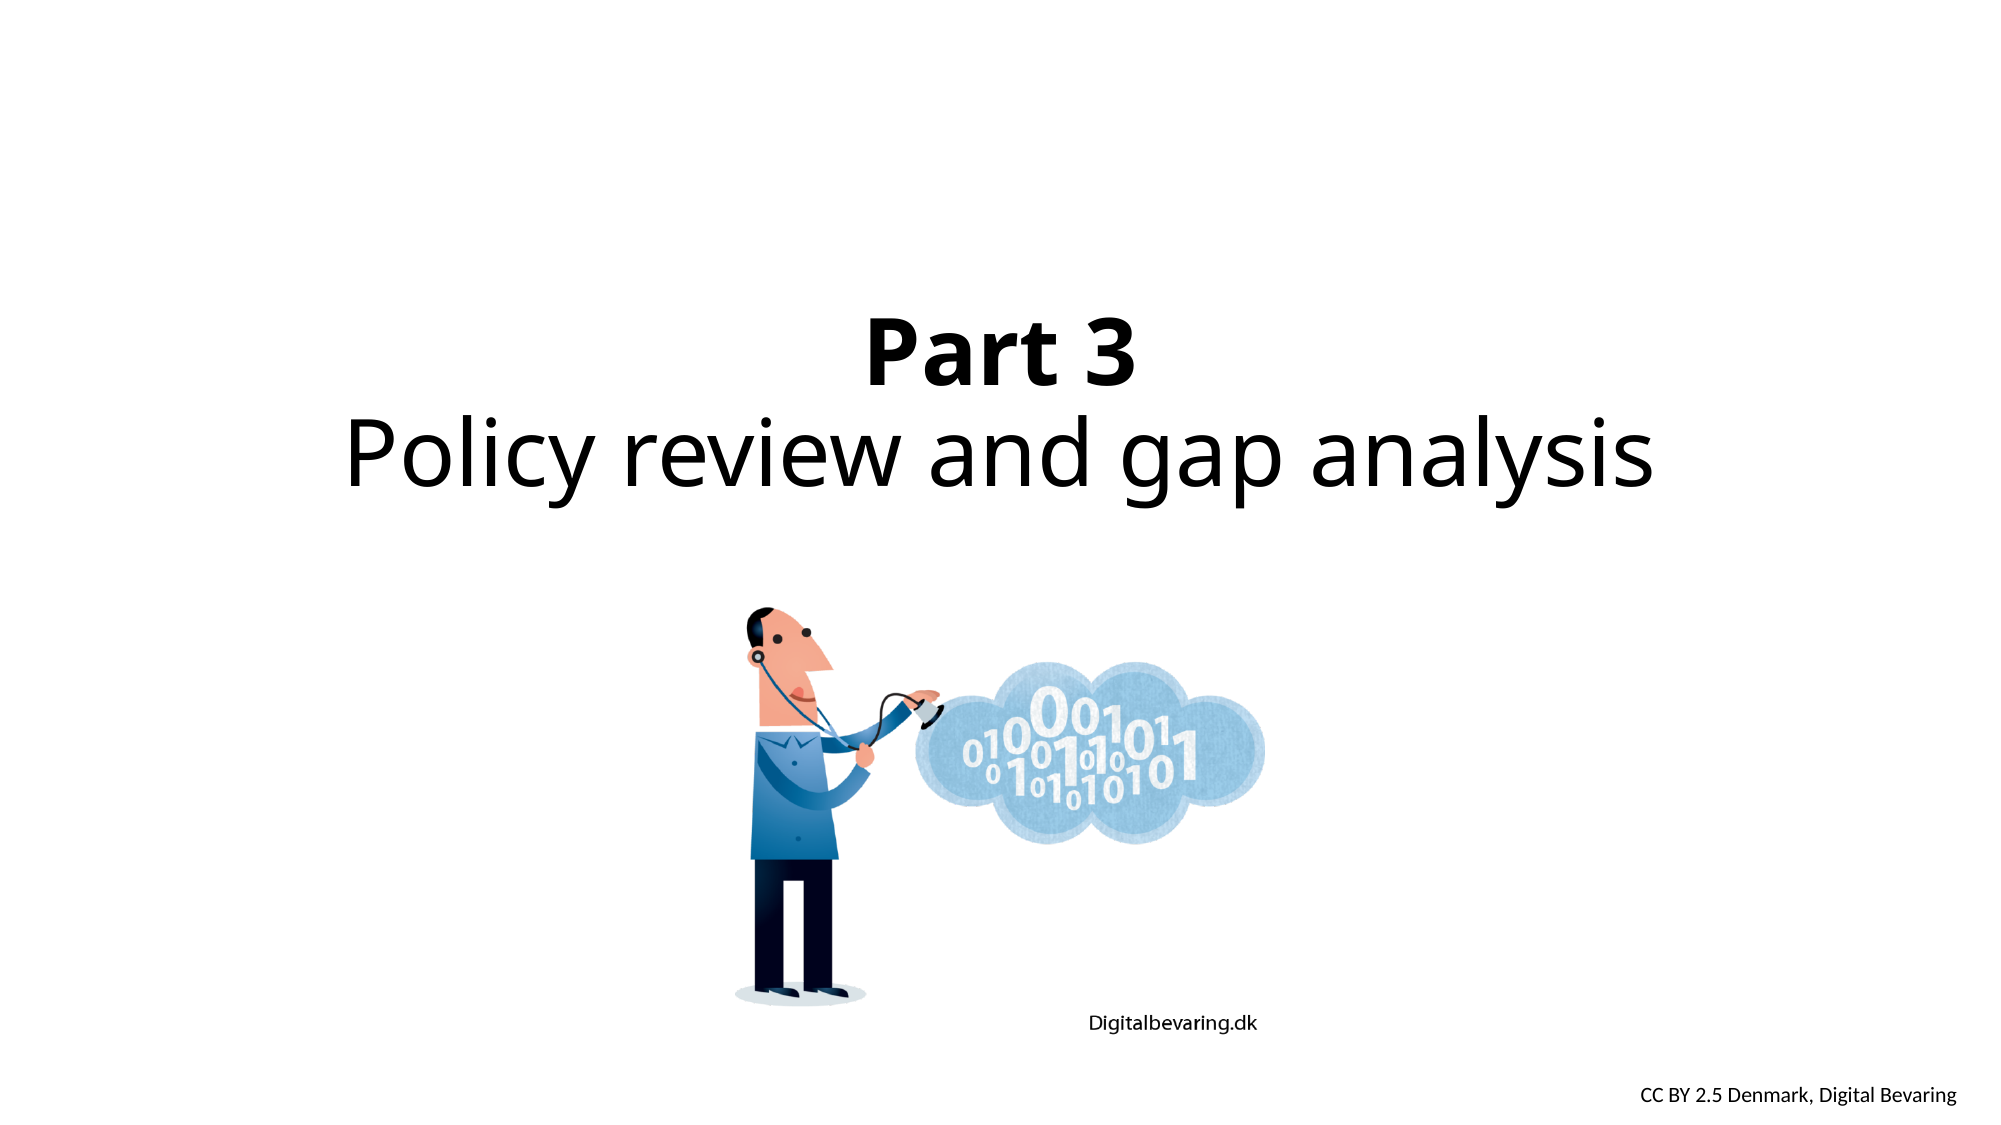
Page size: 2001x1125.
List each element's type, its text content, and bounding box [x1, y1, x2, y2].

picture [735, 594, 1265, 1038]
title Part 3 Policy review and gap analysis [0, 296, 2000, 515]
text_box CC BY 2.5 Denmark, Digital Bevaring [1625, 1072, 1980, 1114]
